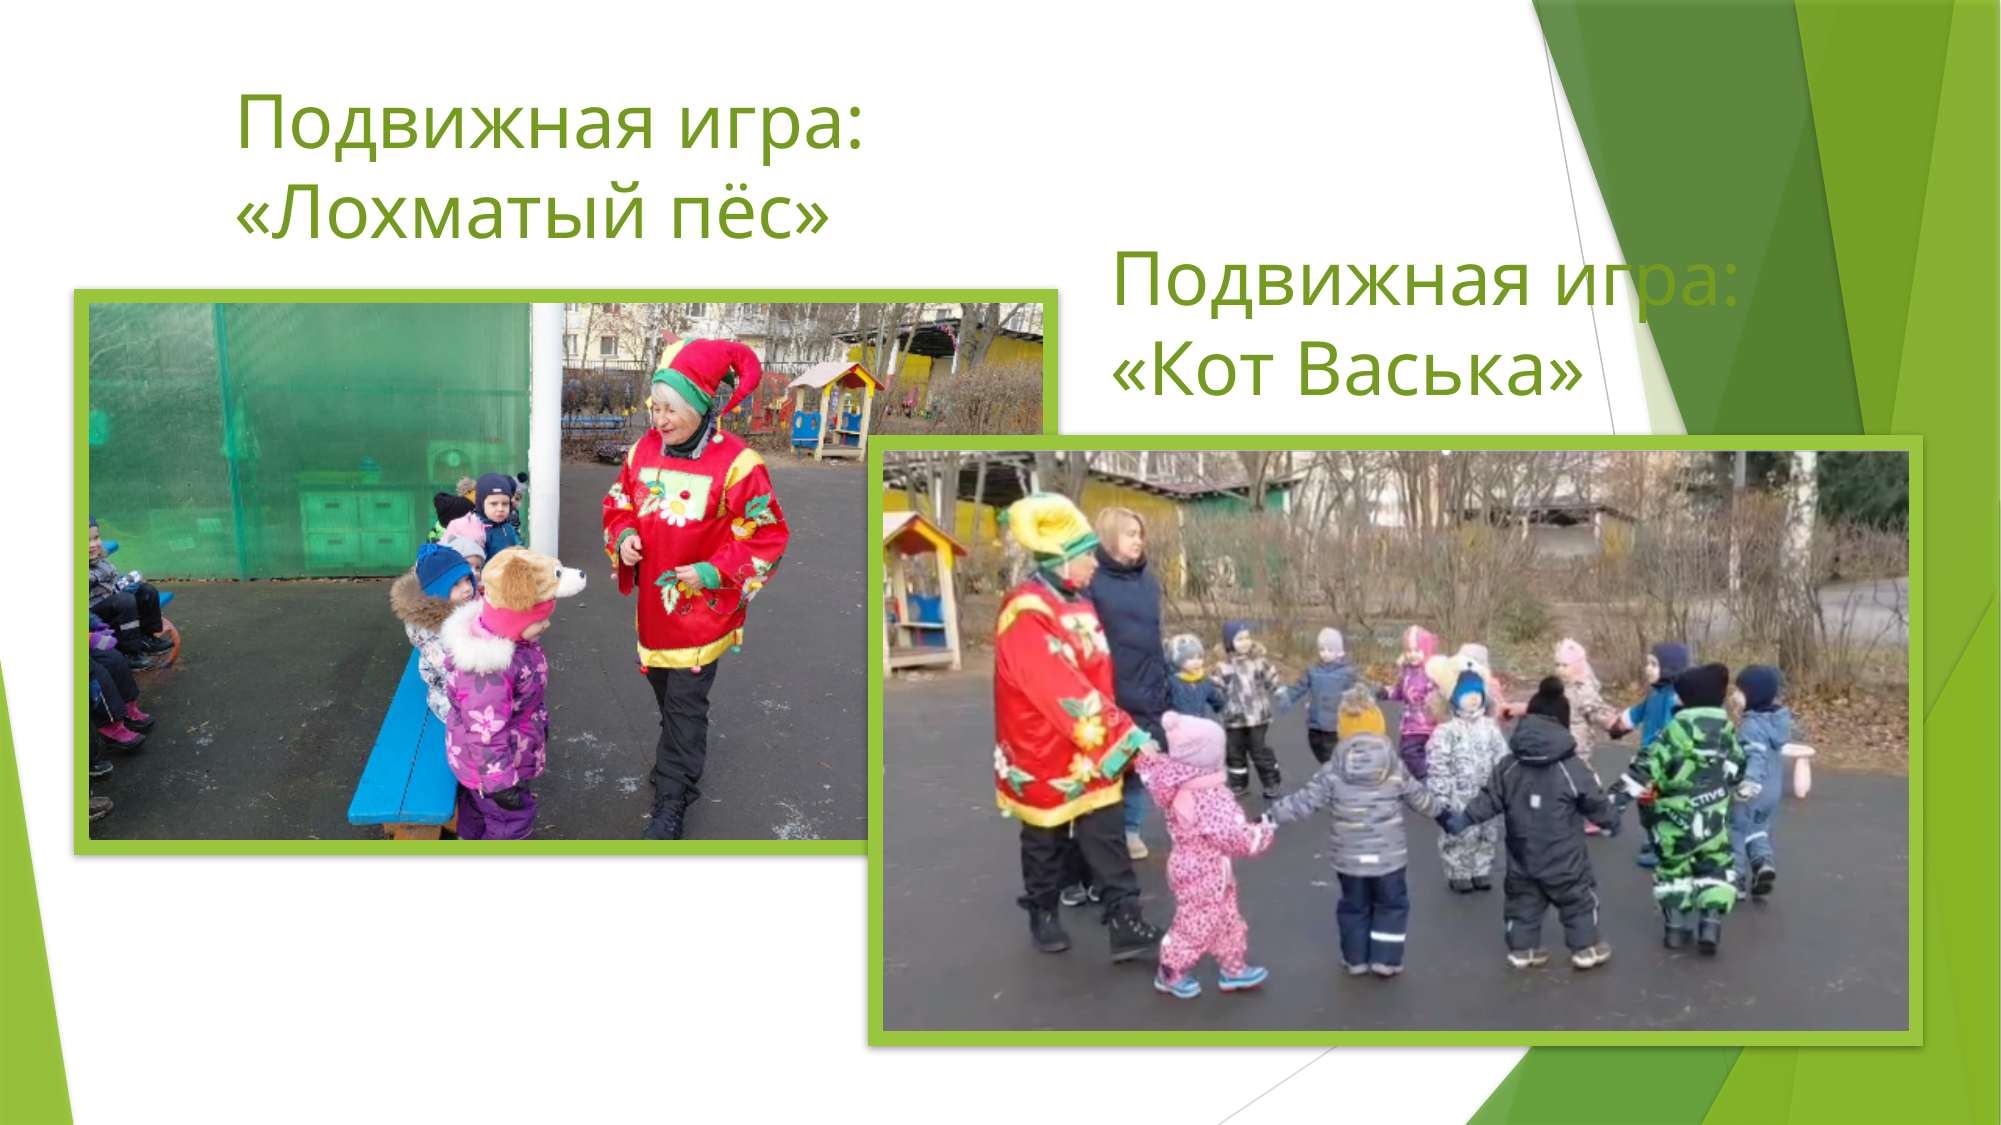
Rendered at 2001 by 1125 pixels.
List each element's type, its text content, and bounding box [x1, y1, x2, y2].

title Подвижная игра: «Лохматый пёс» [219, 66, 1630, 283]
picture [881, 448, 1910, 1032]
text_box Подвижная игра: «Кот Васька» [1095, 223, 2000, 464]
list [87, 302, 1044, 841]
